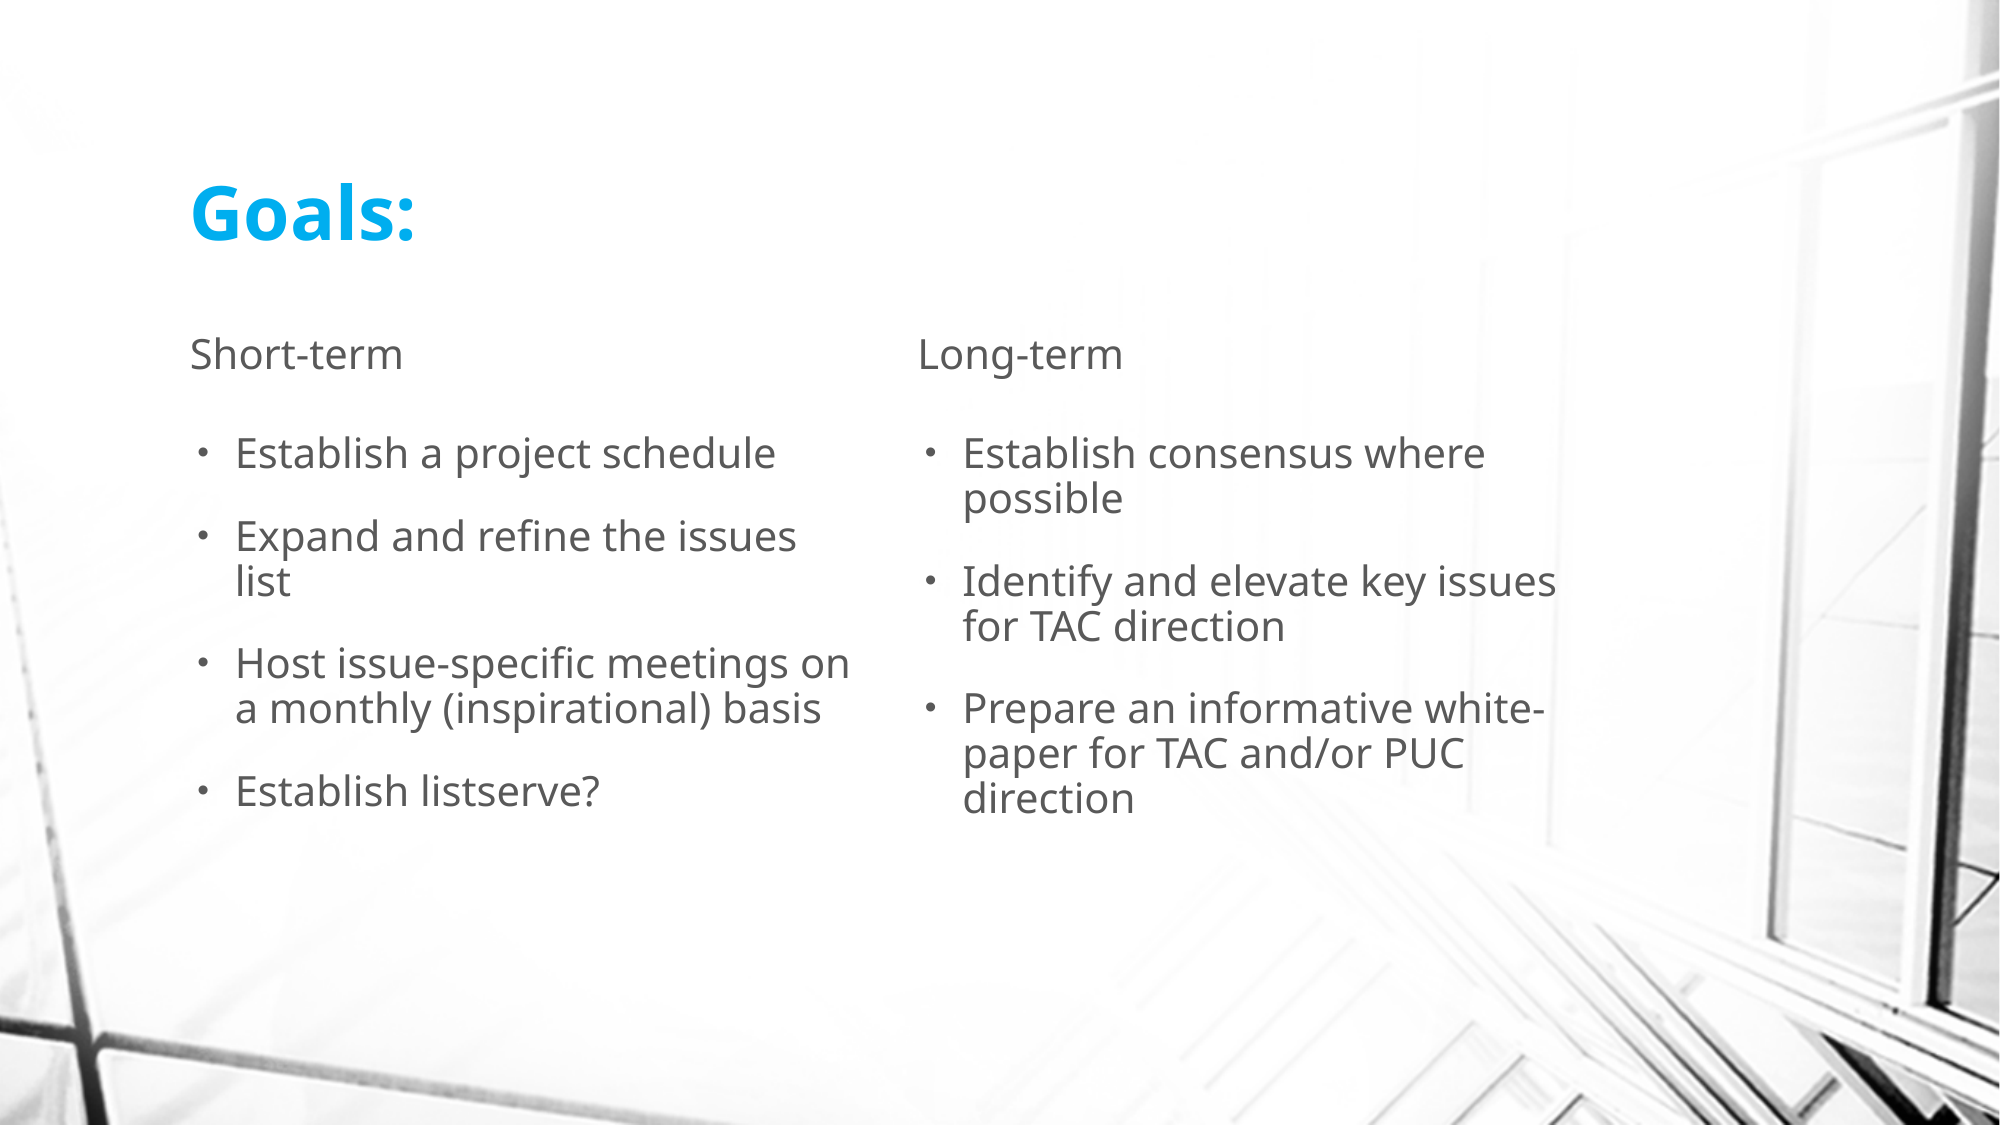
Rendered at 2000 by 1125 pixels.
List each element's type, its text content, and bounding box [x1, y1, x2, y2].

list Establish consensus where possible Identify and elevate key issues for TAC direction Prepare an informative white-paper for TAC and/or PUC direction [902, 425, 1600, 988]
list Long-term [902, 299, 1600, 413]
list Establish a project schedule Expand and refine the issues list Host issue-specific meetings on a monthly (inspirational) basis Establish listserve? [174, 425, 873, 988]
picture [0, 0, 2000, 1125]
list Short-term [174, 299, 873, 413]
title Goals: [174, 87, 1600, 263]
